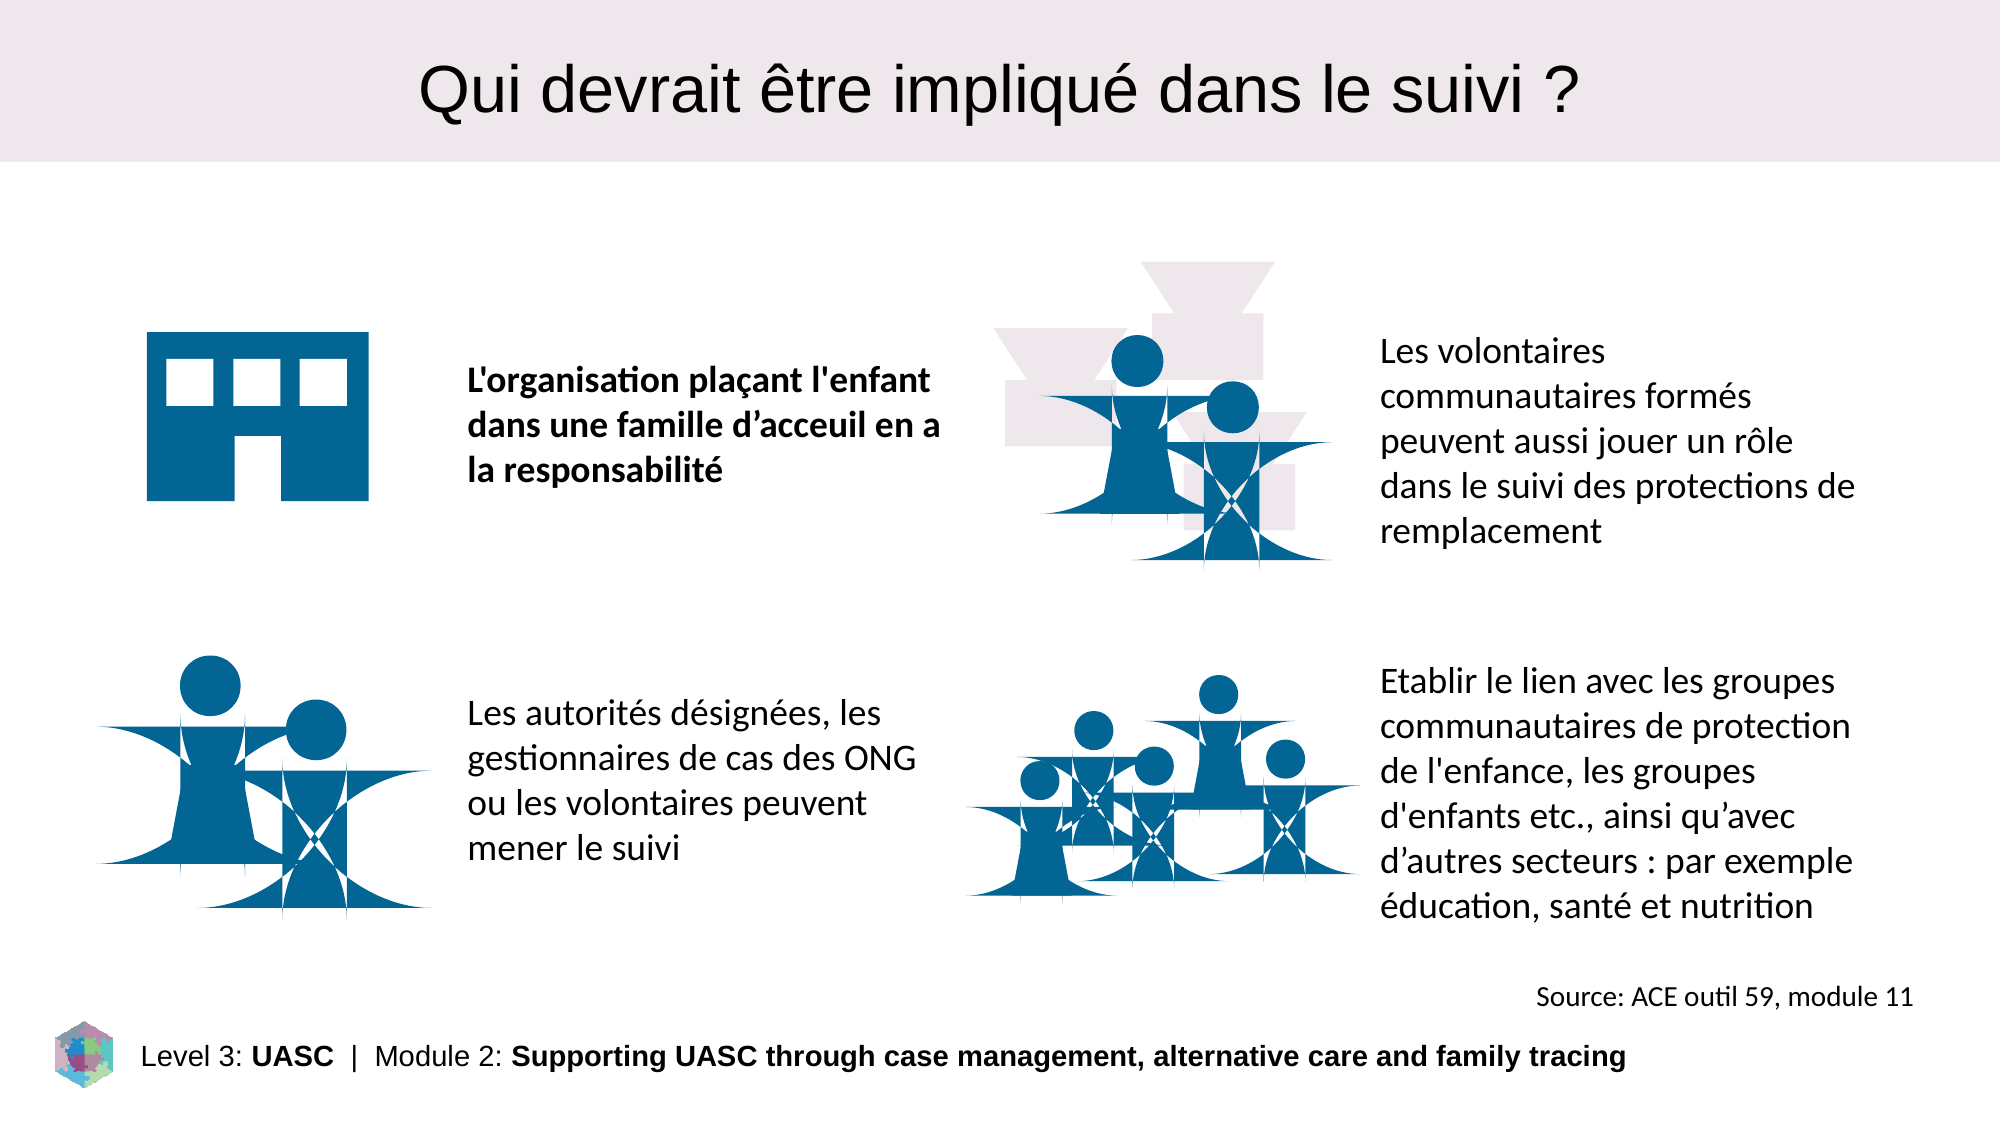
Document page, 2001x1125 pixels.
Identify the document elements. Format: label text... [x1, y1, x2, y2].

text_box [993, 261, 1333, 571]
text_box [95, 655, 331, 877]
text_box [197, 699, 433, 921]
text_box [452, 679, 960, 878]
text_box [1364, 317, 1878, 559]
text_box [1364, 648, 1878, 937]
picture [55, 1021, 113, 1088]
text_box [452, 347, 966, 500]
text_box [146, 331, 369, 503]
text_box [1521, 962, 2000, 1025]
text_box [965, 674, 1361, 904]
title Qui devrait être impliqué dans le suivi ? [137, 19, 1863, 163]
